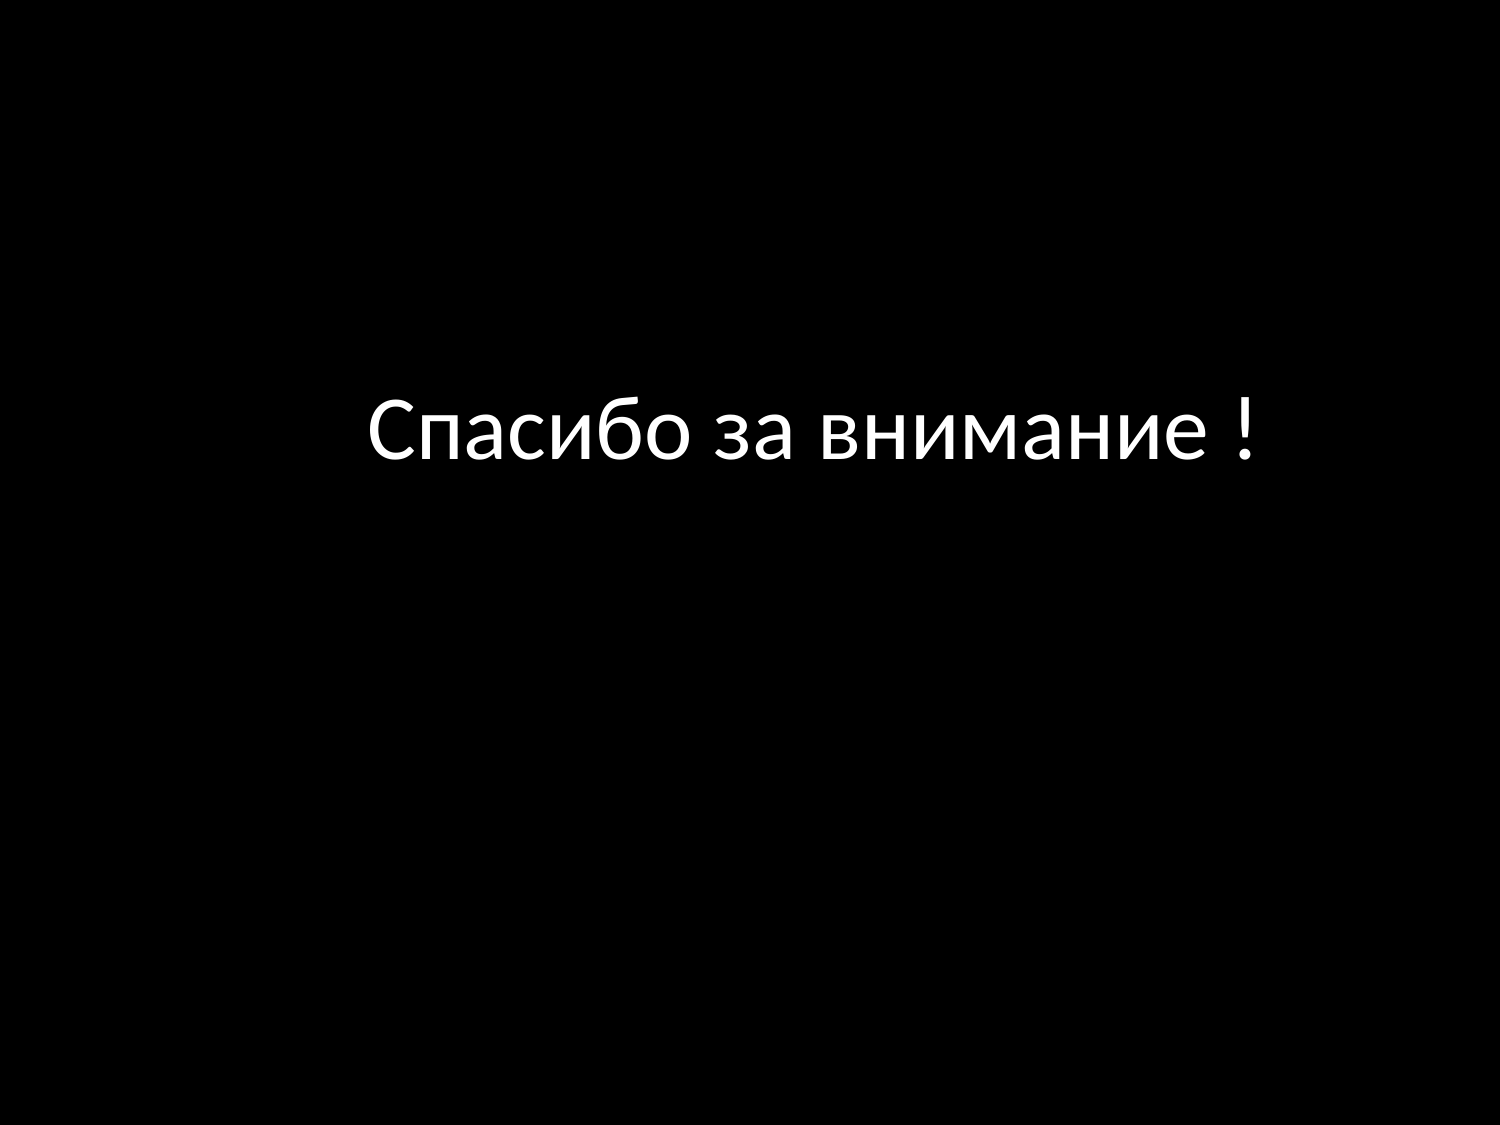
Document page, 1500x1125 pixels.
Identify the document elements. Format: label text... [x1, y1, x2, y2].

title Спасибо за внимание ! [246, 328, 1383, 518]
